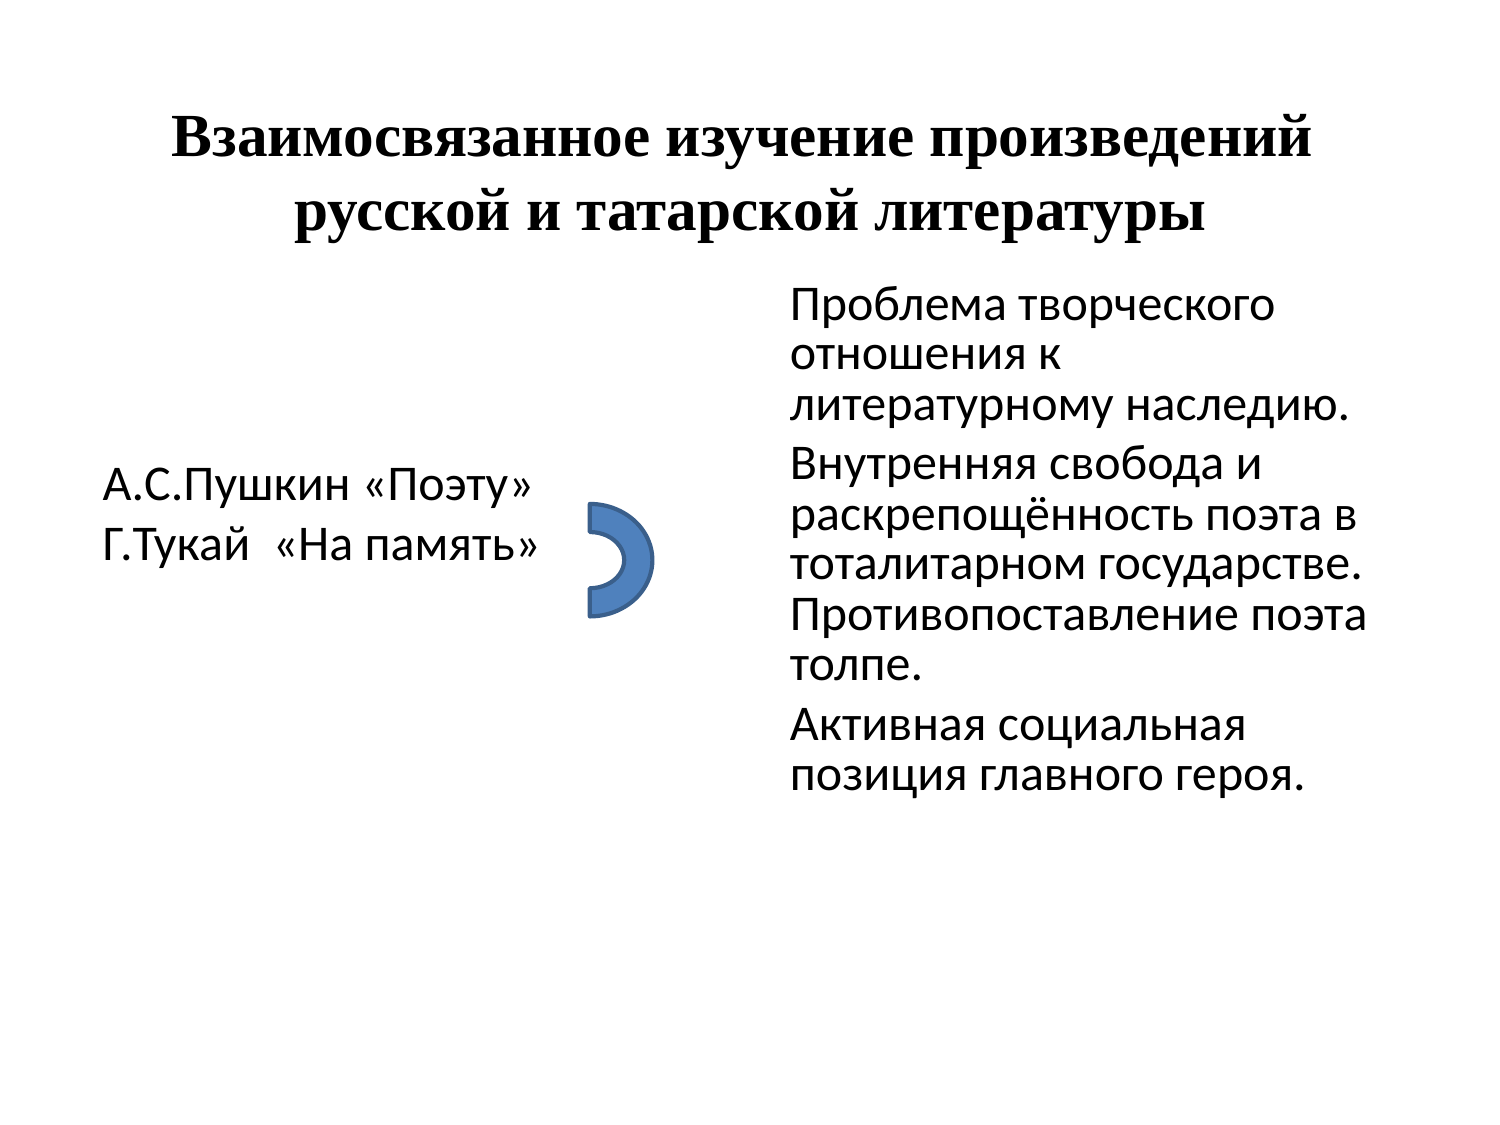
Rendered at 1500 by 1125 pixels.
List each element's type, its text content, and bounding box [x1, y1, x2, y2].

table_header А.С.Пушкин «Поэту» Г.Тукай «На память» [88, 275, 775, 1094]
title Взаимосвязанное изучение произведений русской и татарской литературы [94, 87, 1407, 250]
text_box [587, 501, 655, 619]
table_header Проблема творческого отношения к литературному наследию. Внутренняя свобода и раскрепощённость поэта в тоталитарном государстве. Противопоставление поэта толпе. Активная социальная позиция главного героя. [775, 275, 1400, 1094]
